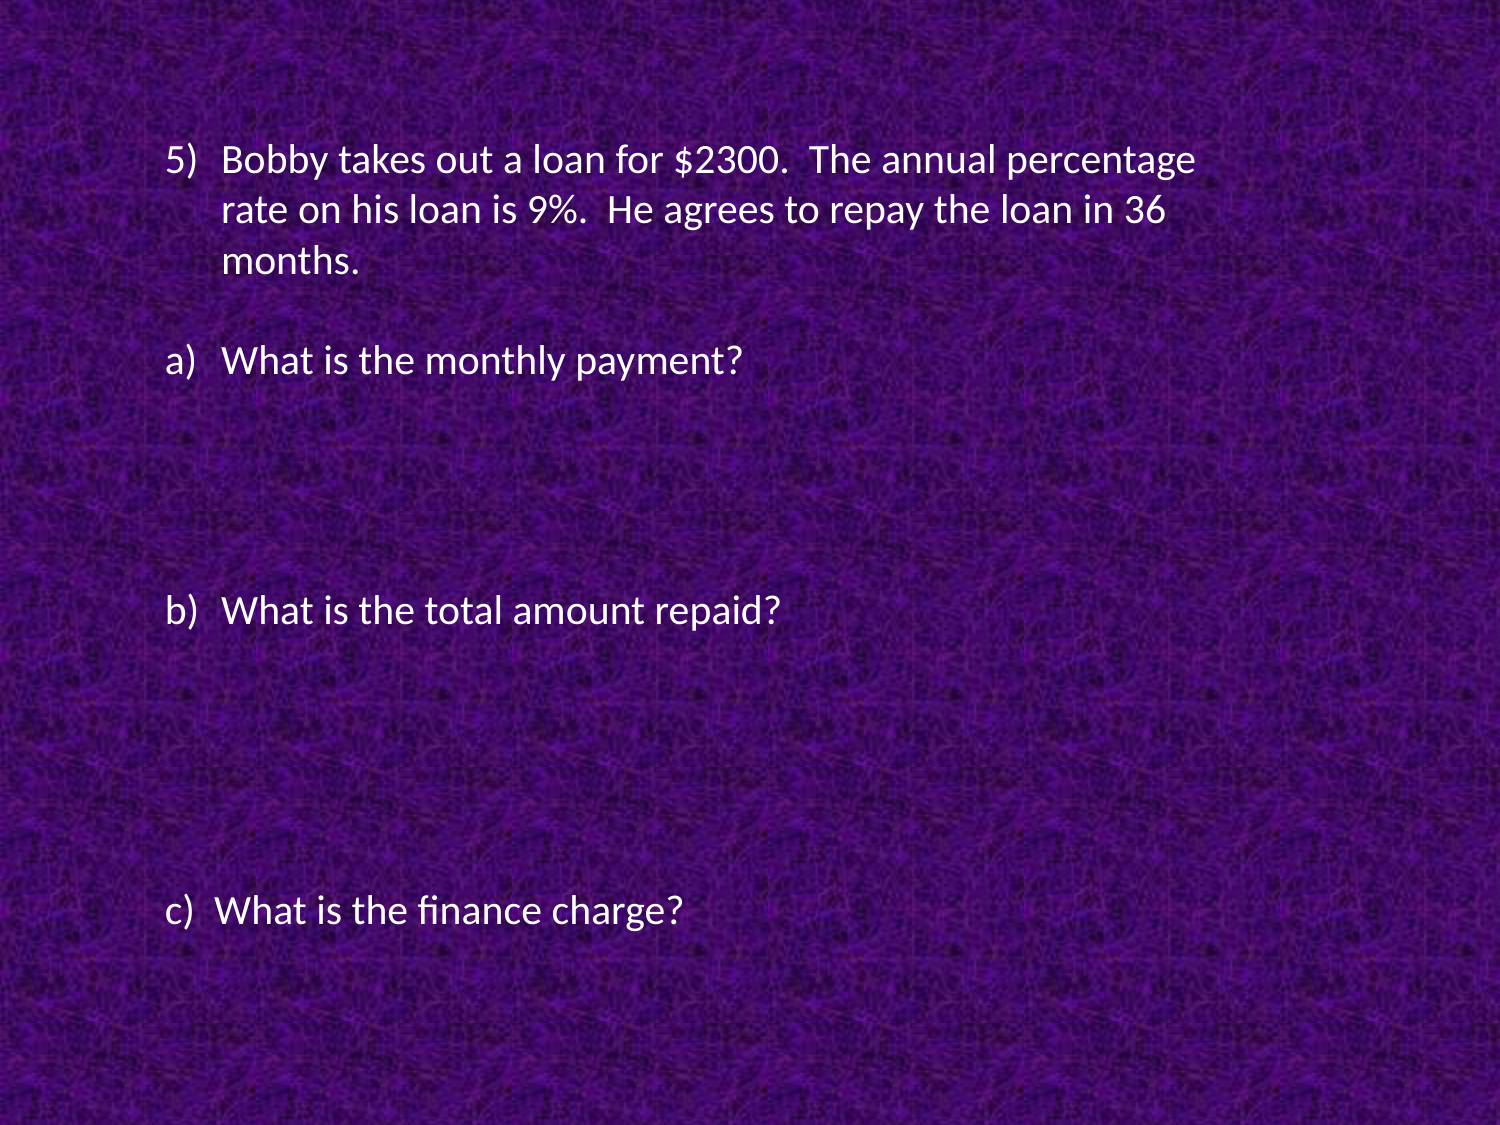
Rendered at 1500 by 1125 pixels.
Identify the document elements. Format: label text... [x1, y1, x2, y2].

picture [0, 0, 1500, 1125]
text_box Bobby takes out a loan for $2300. The annual percentage rate on his loan is 9%. He agrees to repay the loan in 36 months. What is the monthly payment? What is the total amount repaid? c) What is the finance charge? [149, 124, 1275, 940]
